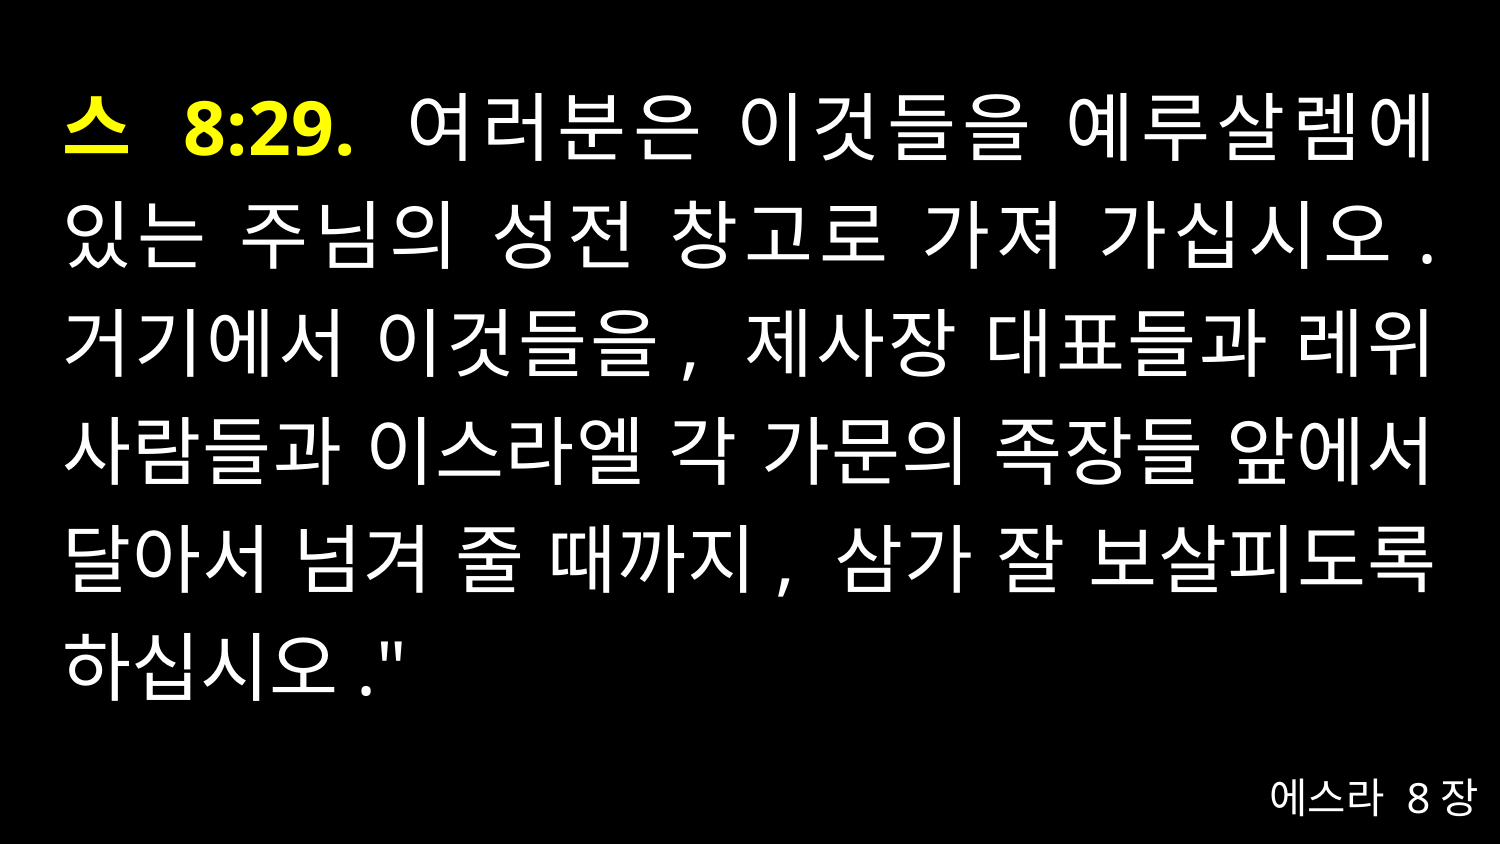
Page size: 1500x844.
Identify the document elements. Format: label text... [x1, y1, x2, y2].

title 스 8:29. 여러분은 이것들을 예루살렘에 있는 주님의 성전 창고로 가져 가십시오. 거기에서 이것들을, 제사장 대표들과 레위 사람들과 이스라엘 각 가문의 족장들 앞에서 달아서 넘겨 줄 때까지, 삼가 잘 보살피도록 하십시오." [0, 0, 1500, 844]
subtitle 에스라 8장 [916, 770, 1500, 844]
